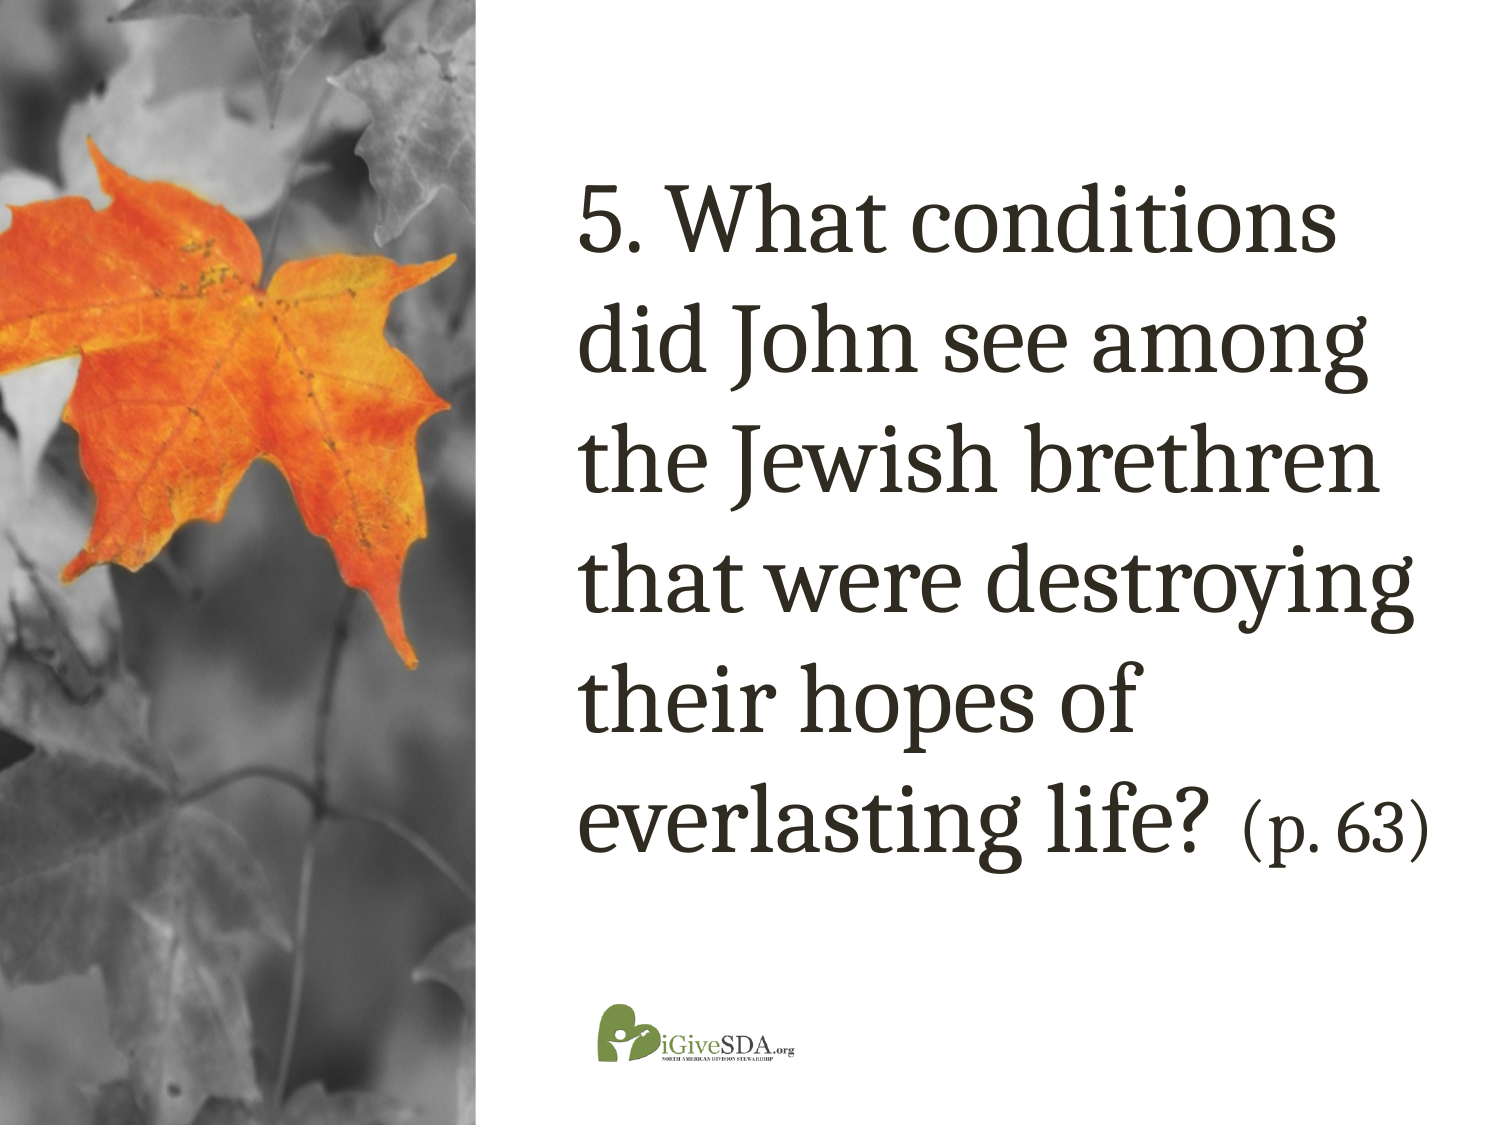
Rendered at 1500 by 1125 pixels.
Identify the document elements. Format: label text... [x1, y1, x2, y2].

picture [580, 989, 804, 1077]
picture [0, 0, 476, 1125]
title 5. What conditions did John see among the Jewish brethren that were destroying their hopes of everlasting life? (p. 63) [562, 137, 1450, 888]
